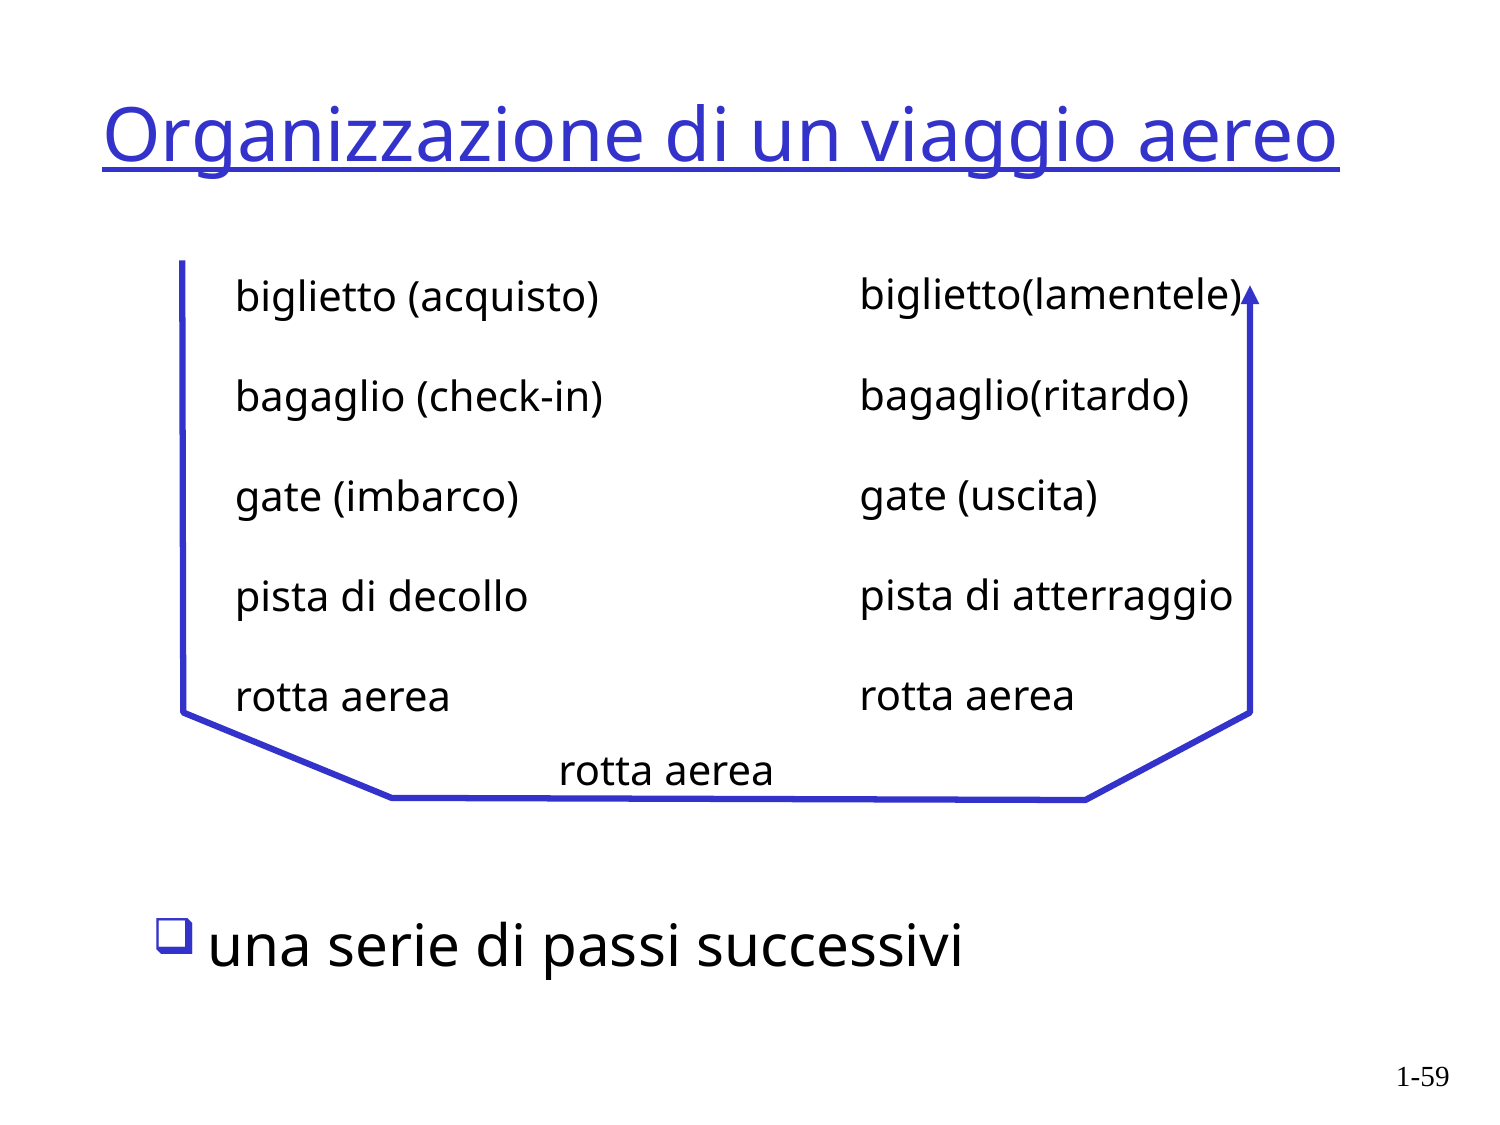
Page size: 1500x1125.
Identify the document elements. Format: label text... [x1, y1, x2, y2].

slide_number 1-59 [1362, 1049, 1465, 1125]
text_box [182, 260, 1258, 802]
title Organizzazione di un viaggio aereo [87, 37, 1363, 226]
list una serie di passi successivi [137, 900, 1413, 990]
